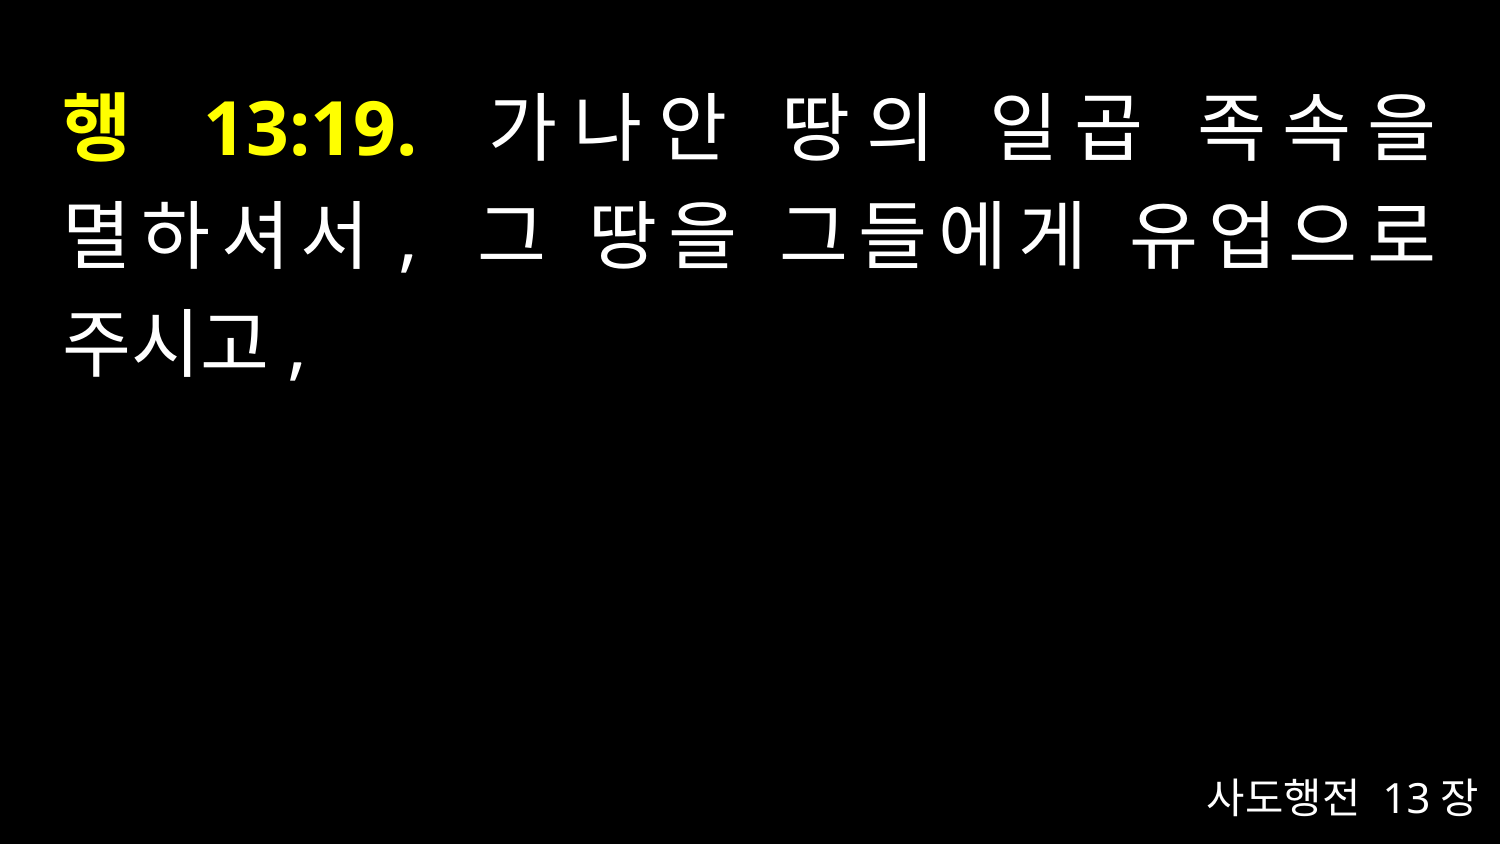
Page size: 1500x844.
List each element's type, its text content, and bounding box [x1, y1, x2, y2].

subtitle 사도행전 13장 [916, 770, 1500, 844]
title 행 13:19. 가나안 땅의 일곱 족속을 멸하셔서, 그 땅을 그들에게 유업으로 주시고, [0, 0, 1500, 844]
